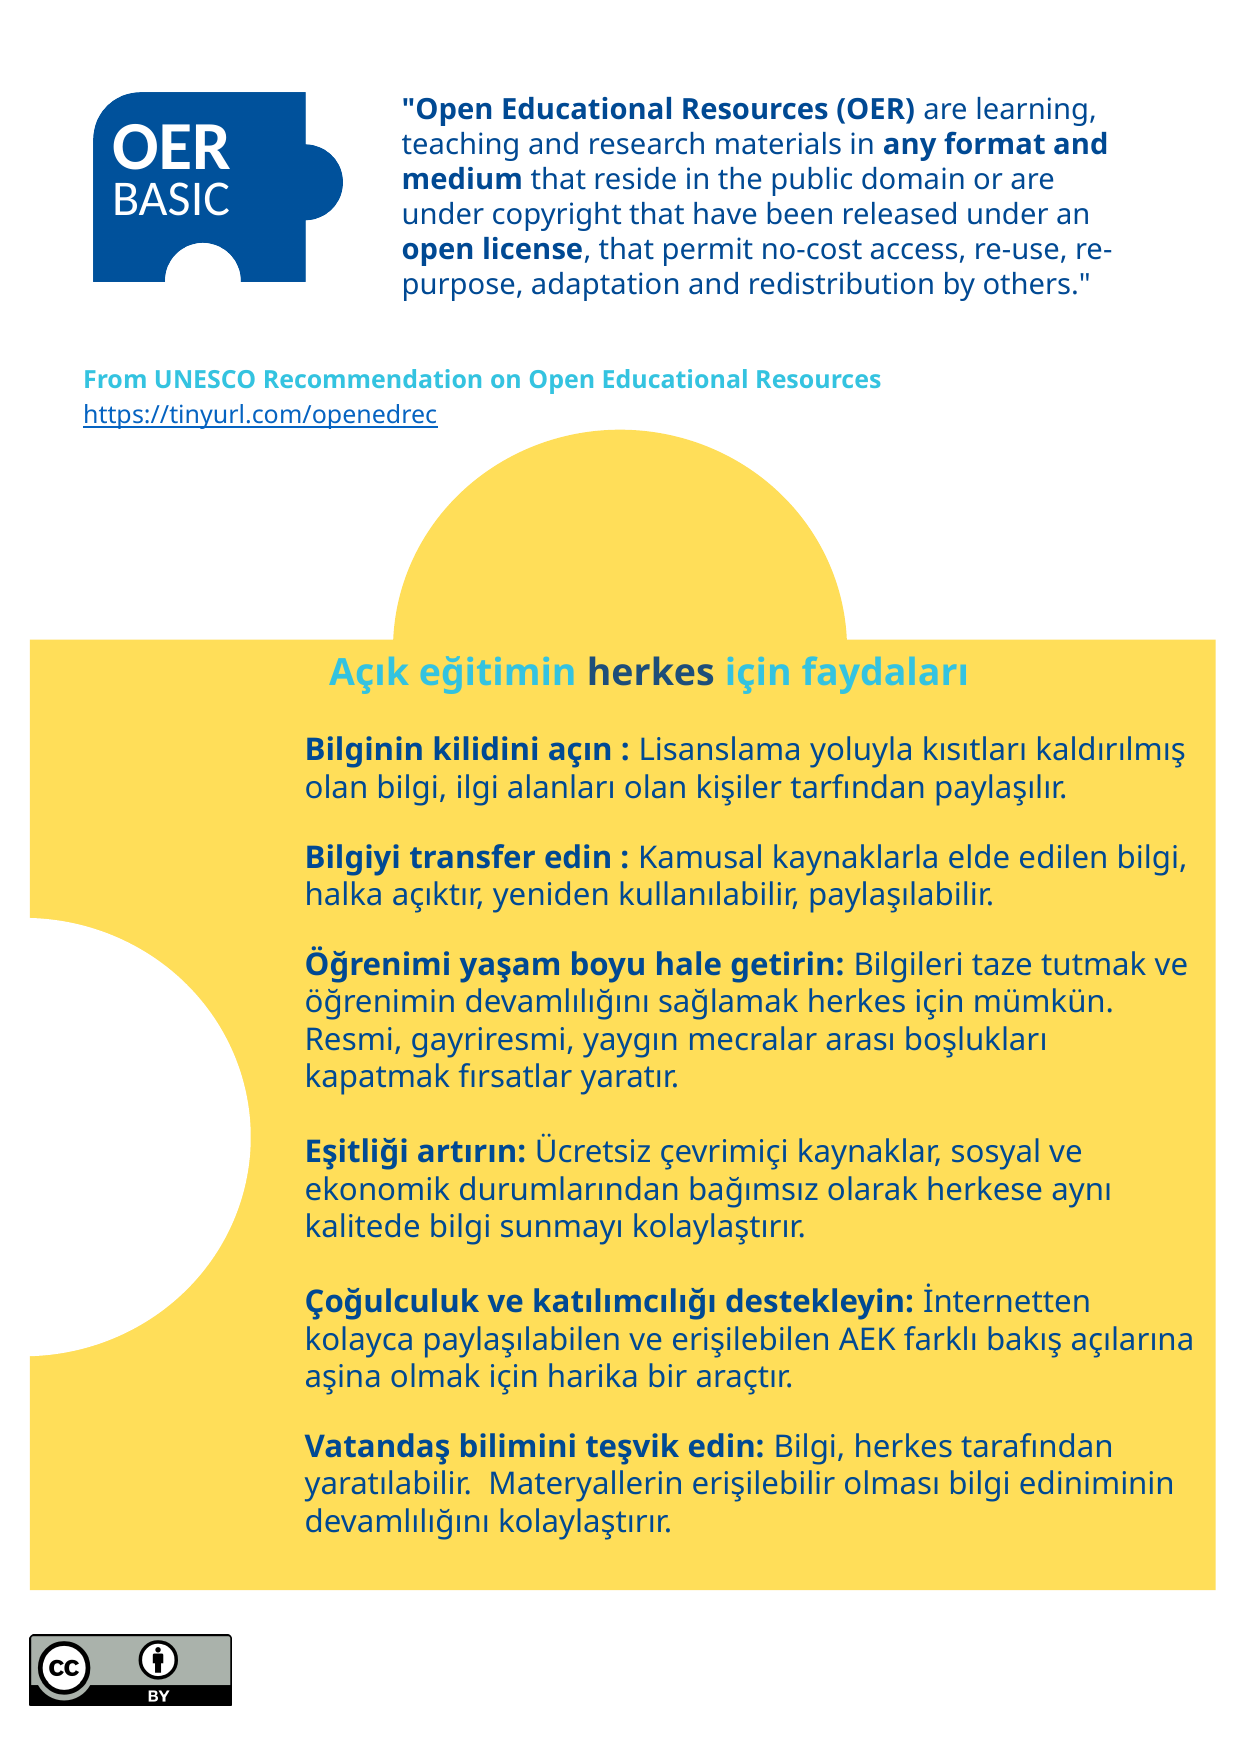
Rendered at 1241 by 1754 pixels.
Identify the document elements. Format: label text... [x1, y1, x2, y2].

picture [93, 92, 343, 282]
text_box [393, 448, 847, 641]
text_box [29, 29, 1216, 639]
text_box "Open Educational Resources (OER) are learning, teaching and research materials in any format and medium that reside in the public domain or are under copyright that have been released under an open license, that permit no-cost access, re-use, re-purpose, adaptation and redistribution by others." [386, 75, 1147, 316]
picture [29, 1634, 233, 1706]
text_box From UNESCO Recommendation on Open Educational Resources https://tinyurl.com/openedrec [68, 344, 1241, 448]
text_box [0, 917, 251, 1357]
text_box Açık eğitimin herkes için faydaları [314, 641, 1196, 714]
text_box [29, 639, 1216, 1591]
text_box Bilginin kilidini açın : Lisanslama yoluyla kısıtları kaldırılmış olan bilgi, ilgi alanları olan kişiler tarfından paylaşılır. Bilgiyi transfer edin : Kamusal kaynaklarla elde edilen bilgi, halka açıktır, yeniden kullanılabilir, paylaşılabilir. Öğrenimi yaşam boyu hale getirin: Bilgileri taze tutmak ve öğrenimin devamlılığını sağlamak herkes için mümkün. Resmi, gayriresmi, yaygın mecralar arası boşlukları kapatmak fırsatlar yaratır. Eşitliği artırın: Ücretsiz çevrimiçi kaynaklar, sosyal ve ekonomik durumlarından bağımsız olarak herkese aynı kalitede bilgi sunmayı kolaylaştırır. Çoğulculuk ve katılımcılığı destekleyin: İnternetten kolayca paylaşılabilen ve erişilebilen AEK farklı bakış açılarına aşina olmak için harika bir araçtır. Vatandaş bilimini teşvik edin: Bilgi, herkes tarafından yaratılabilir. Materyallerin erişilebilir olması bilgi ediniminin devamlılığını kolaylaştırır. [289, 714, 1216, 1554]
